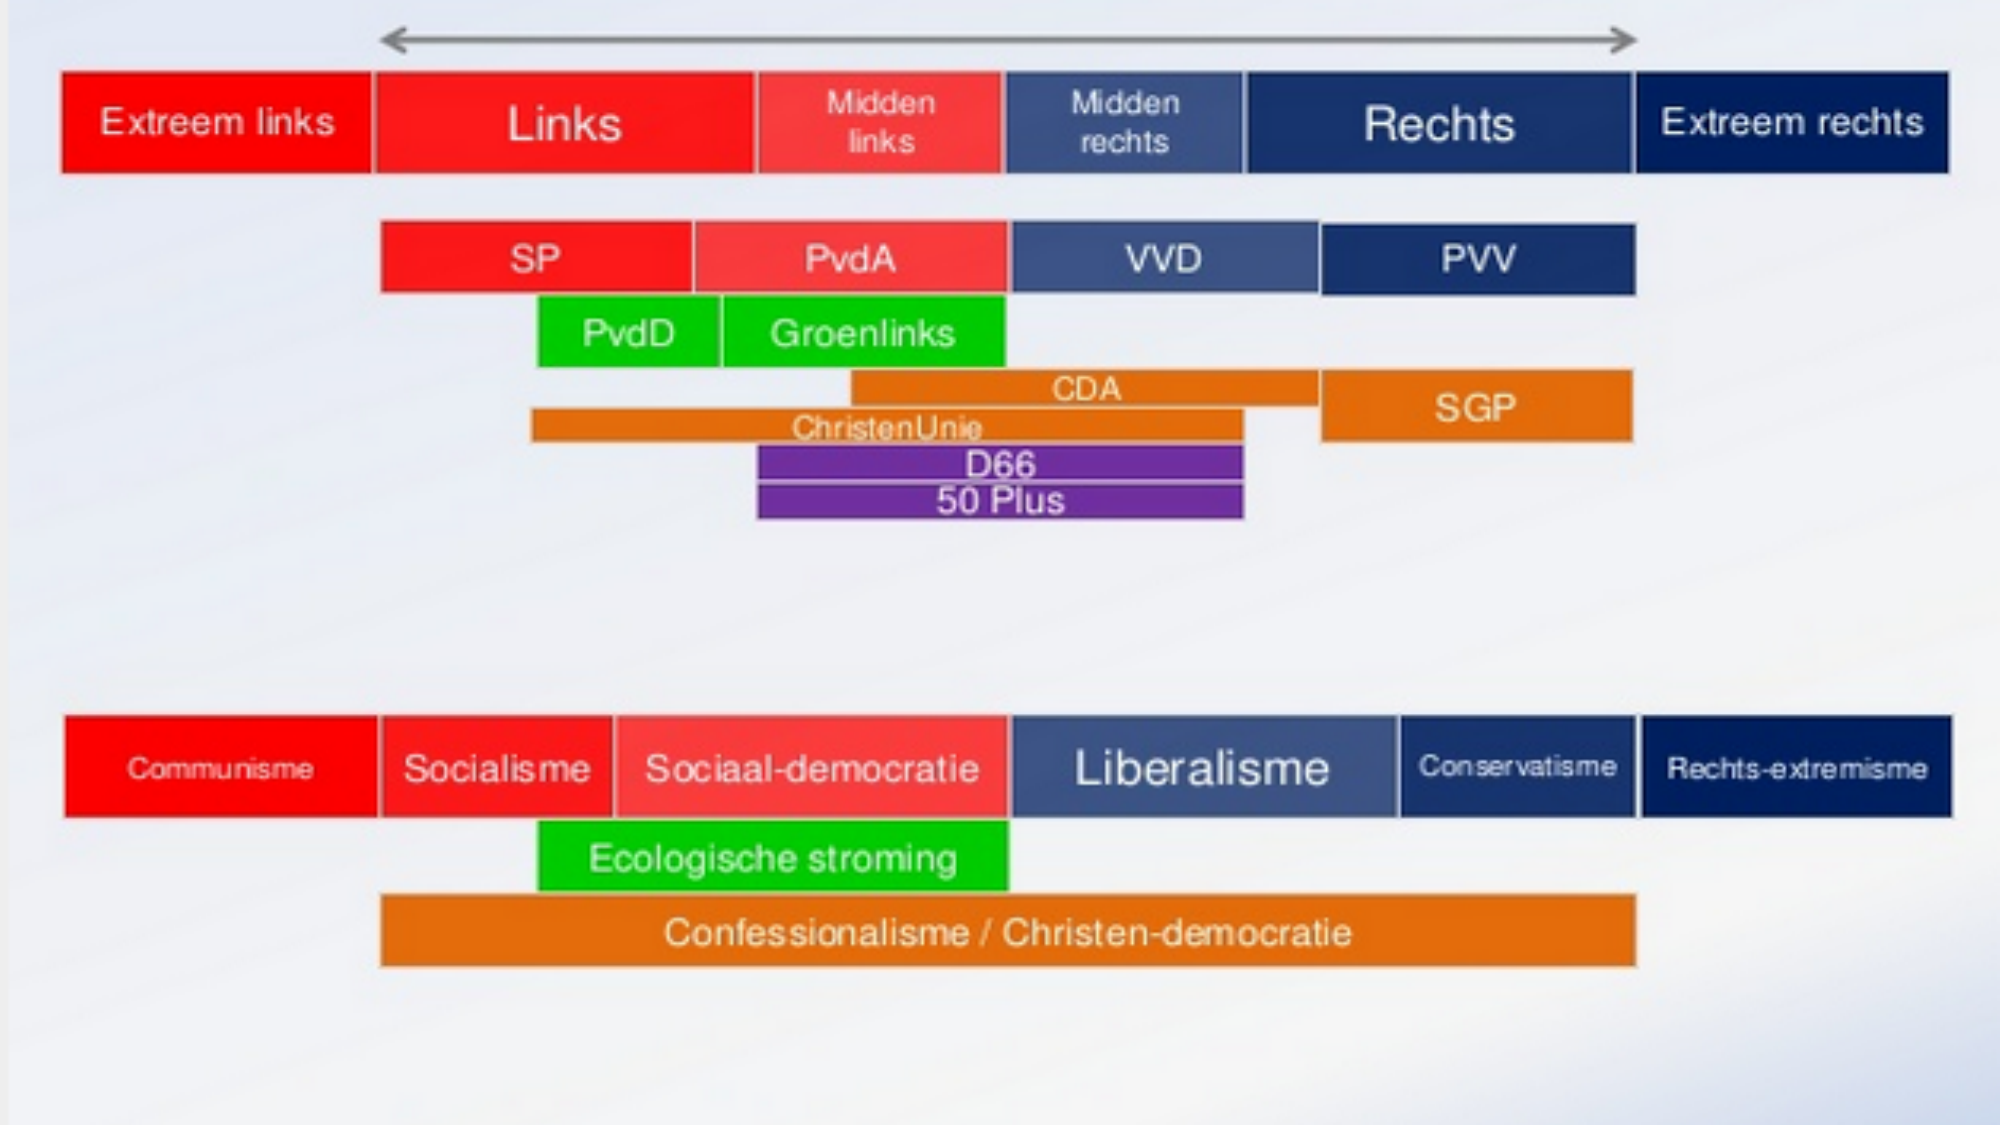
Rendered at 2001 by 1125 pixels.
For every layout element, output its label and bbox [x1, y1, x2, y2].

text_box [0, 0, 2000, 1125]
